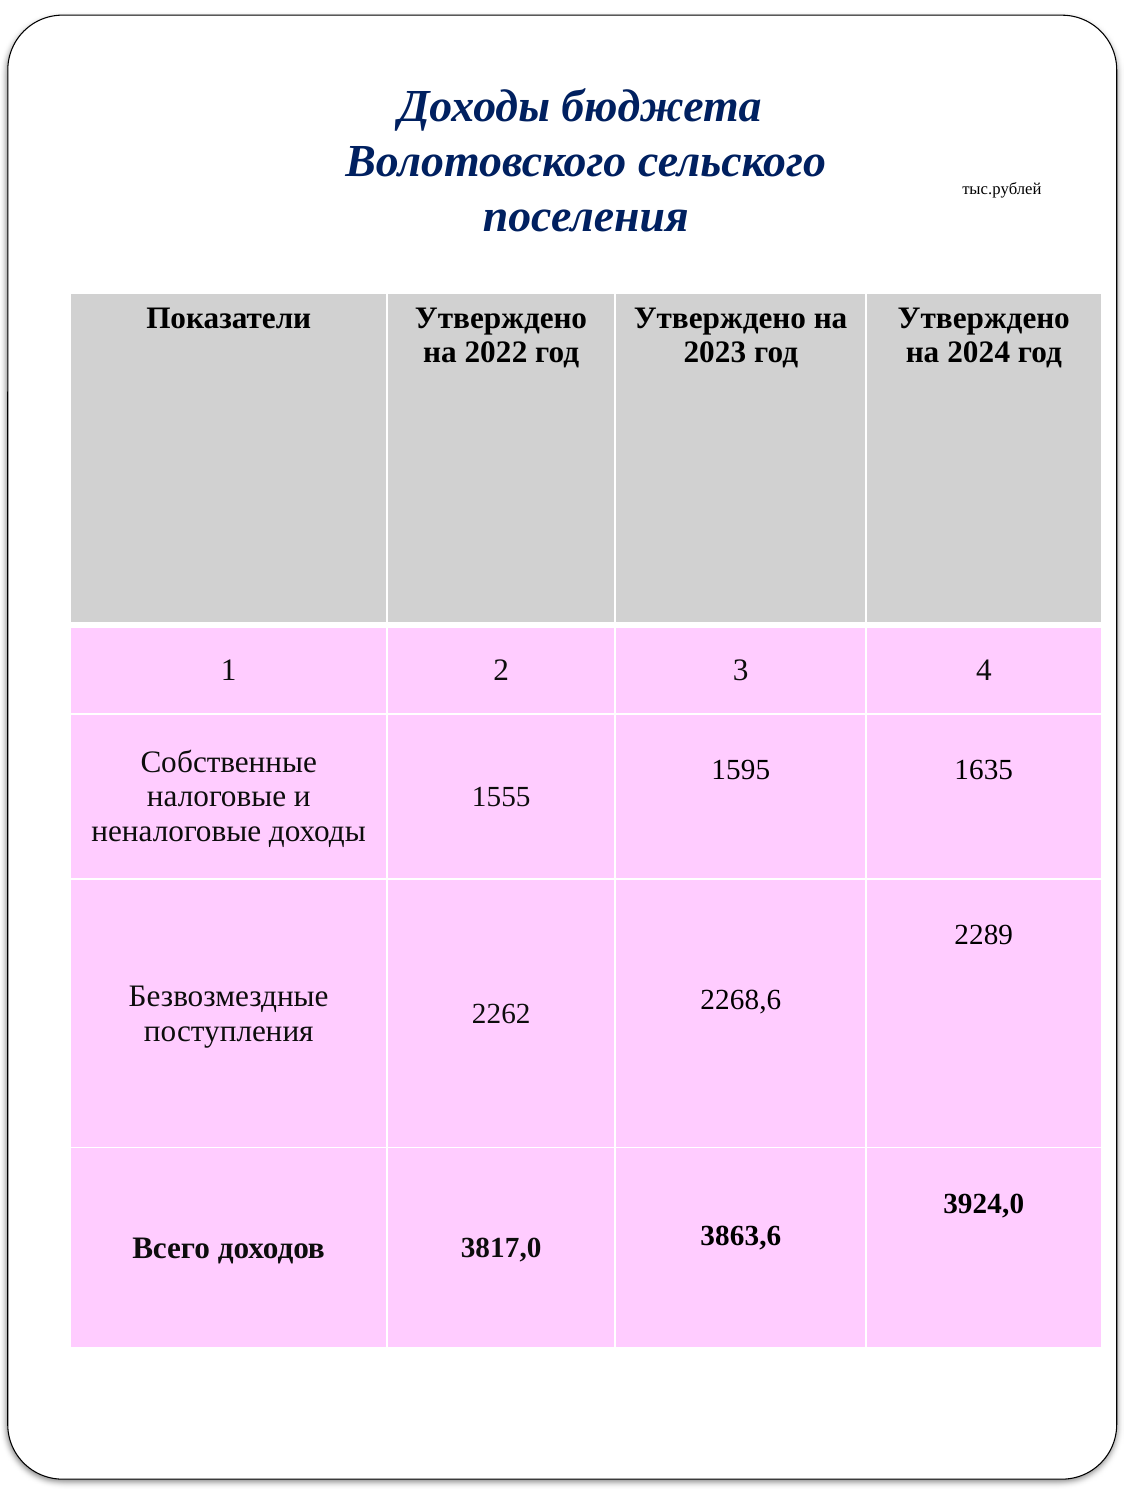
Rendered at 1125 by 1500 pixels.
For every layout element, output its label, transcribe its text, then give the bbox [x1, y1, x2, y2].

table_header Утверждено на 2024 год [867, 294, 1101, 622]
table_cell 1635 [867, 715, 1101, 878]
table_cell 1 [71, 628, 386, 713]
table_cell 4 [867, 628, 1101, 713]
table_cell 3 [616, 628, 865, 713]
table_cell 2262 [388, 880, 614, 1147]
table_cell 3863,6 [616, 1148, 865, 1347]
table_cell 2289 [867, 880, 1101, 1147]
table_cell Собственные налоговые и неналоговые доходы [71, 715, 386, 878]
table_cell 2268,6 [616, 880, 865, 1147]
table_cell Всего доходов [71, 1148, 386, 1347]
table_cell 2 [388, 628, 614, 713]
table_cell Безвозмездные поступления [71, 880, 386, 1147]
table_header Показатели [71, 294, 386, 622]
table_cell 3817,0 [388, 1148, 614, 1347]
table_cell 3924,0 [867, 1148, 1101, 1347]
table_cell 1555 [388, 715, 614, 878]
text_box Доходы бюджета Волотовского сельского поселения [233, 93, 938, 224]
text_box тыс.рублей [936, 151, 1067, 224]
table_cell 1595 [616, 715, 865, 878]
table_header Утверждено на 2022 год [388, 294, 614, 622]
table_header Утверждено на 2023 год [616, 294, 865, 622]
